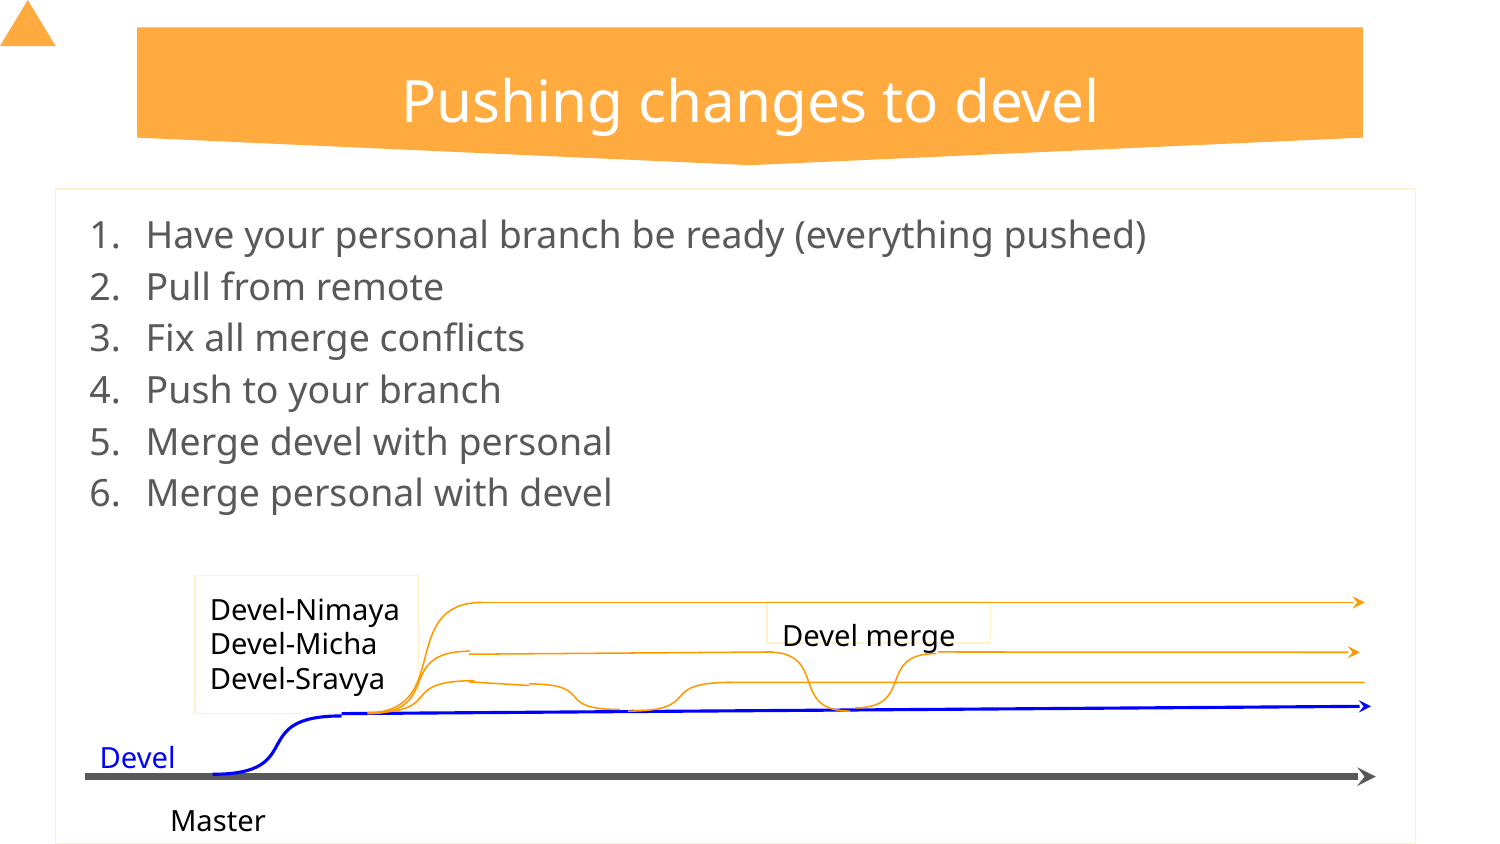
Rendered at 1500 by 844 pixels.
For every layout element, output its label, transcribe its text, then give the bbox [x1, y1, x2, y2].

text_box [468, 681, 530, 686]
text_box [279, 144, 1221, 166]
text_box [137, 27, 1363, 49]
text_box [212, 715, 342, 775]
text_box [468, 651, 772, 655]
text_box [854, 653, 937, 709]
title Pushing changes to devel [51, 49, 1449, 144]
text_box [0, 0, 56, 47]
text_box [488, 705, 524, 714]
text_box Devel merge [767, 610, 991, 644]
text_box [341, 705, 361, 714]
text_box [627, 681, 733, 712]
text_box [367, 680, 475, 713]
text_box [367, 602, 483, 680]
list Have your personal branch be ready (everything pushed) Pull from remote Fix all merge conflicts Push to your branch Merge devel with personal Merge personal with devel [55, 189, 1416, 844]
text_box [736, 705, 762, 714]
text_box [528, 683, 621, 710]
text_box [938, 705, 1372, 714]
text_box Devel-Nimaya Devel-Micha Devel-Sravya [194, 575, 419, 714]
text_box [766, 651, 851, 712]
text_box Master [154, 787, 294, 830]
text_box Devel [84, 724, 207, 766]
